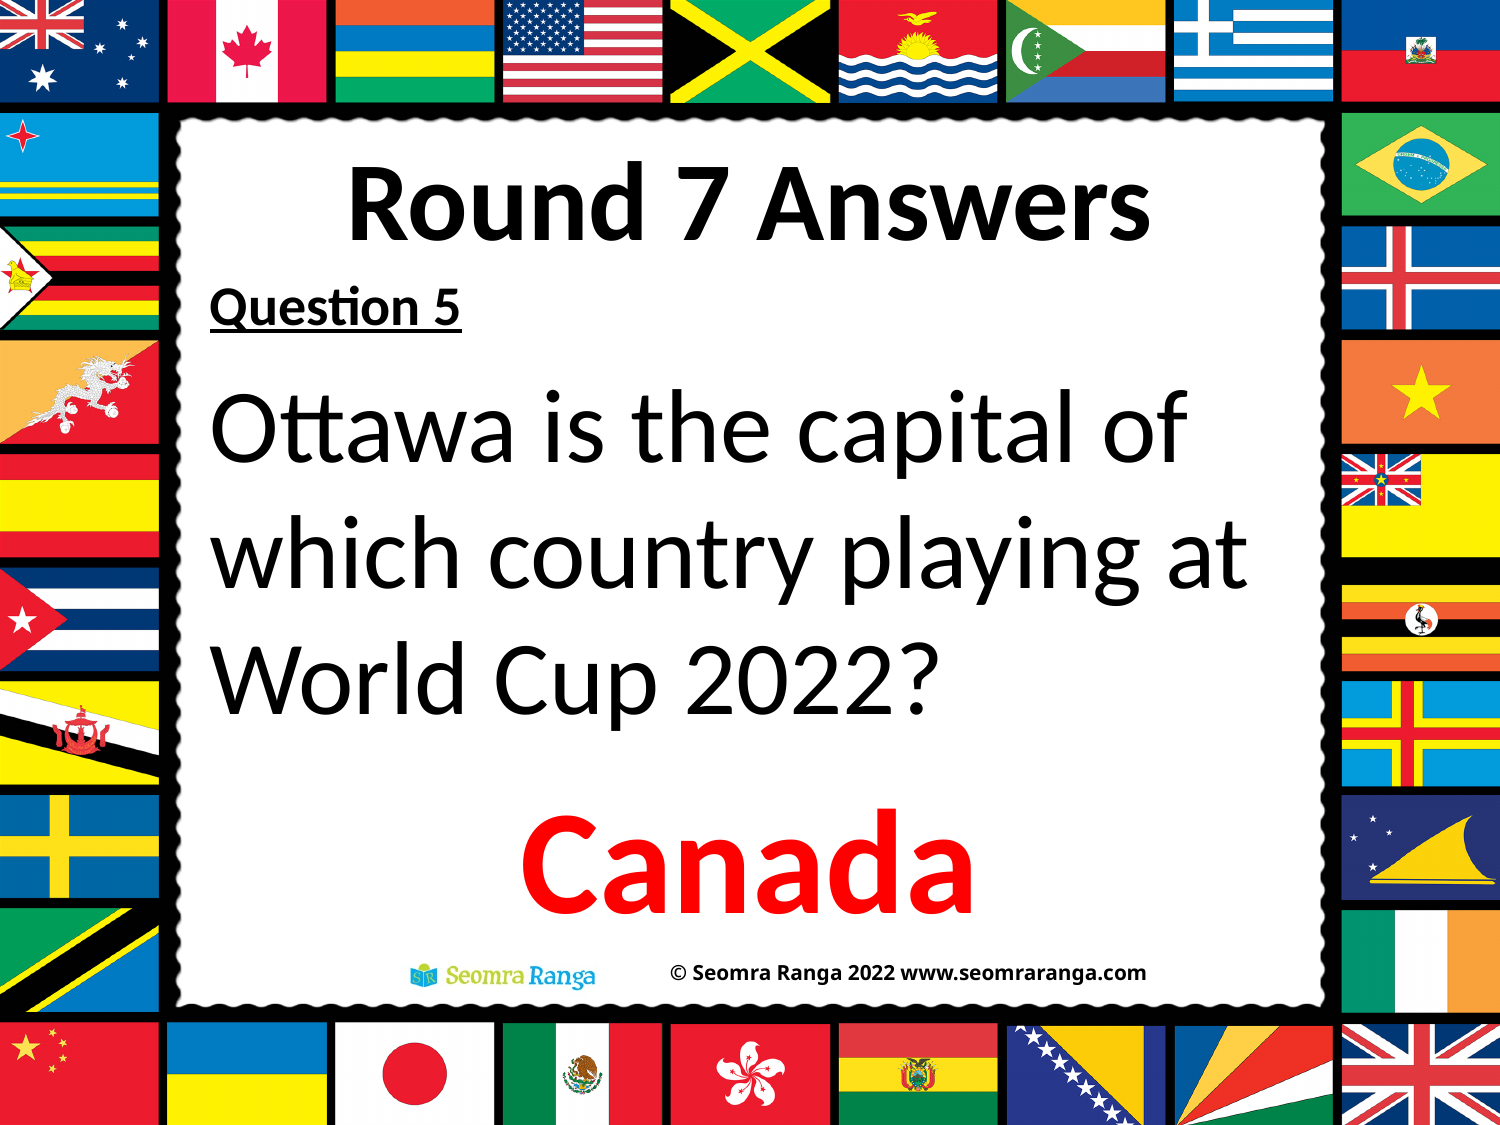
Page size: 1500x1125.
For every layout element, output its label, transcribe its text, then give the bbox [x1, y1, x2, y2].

title Round 7 Answers [183, 101, 1317, 290]
list Question 5 Ottawa is the capital of which country playing at World Cup 2022? Canada [194, 261, 1306, 953]
text_box © Seomra Ranga 2022 www.seomraranga.com [631, 953, 1187, 993]
picture [0, 0, 1500, 1125]
picture [10, 122, 36, 150]
